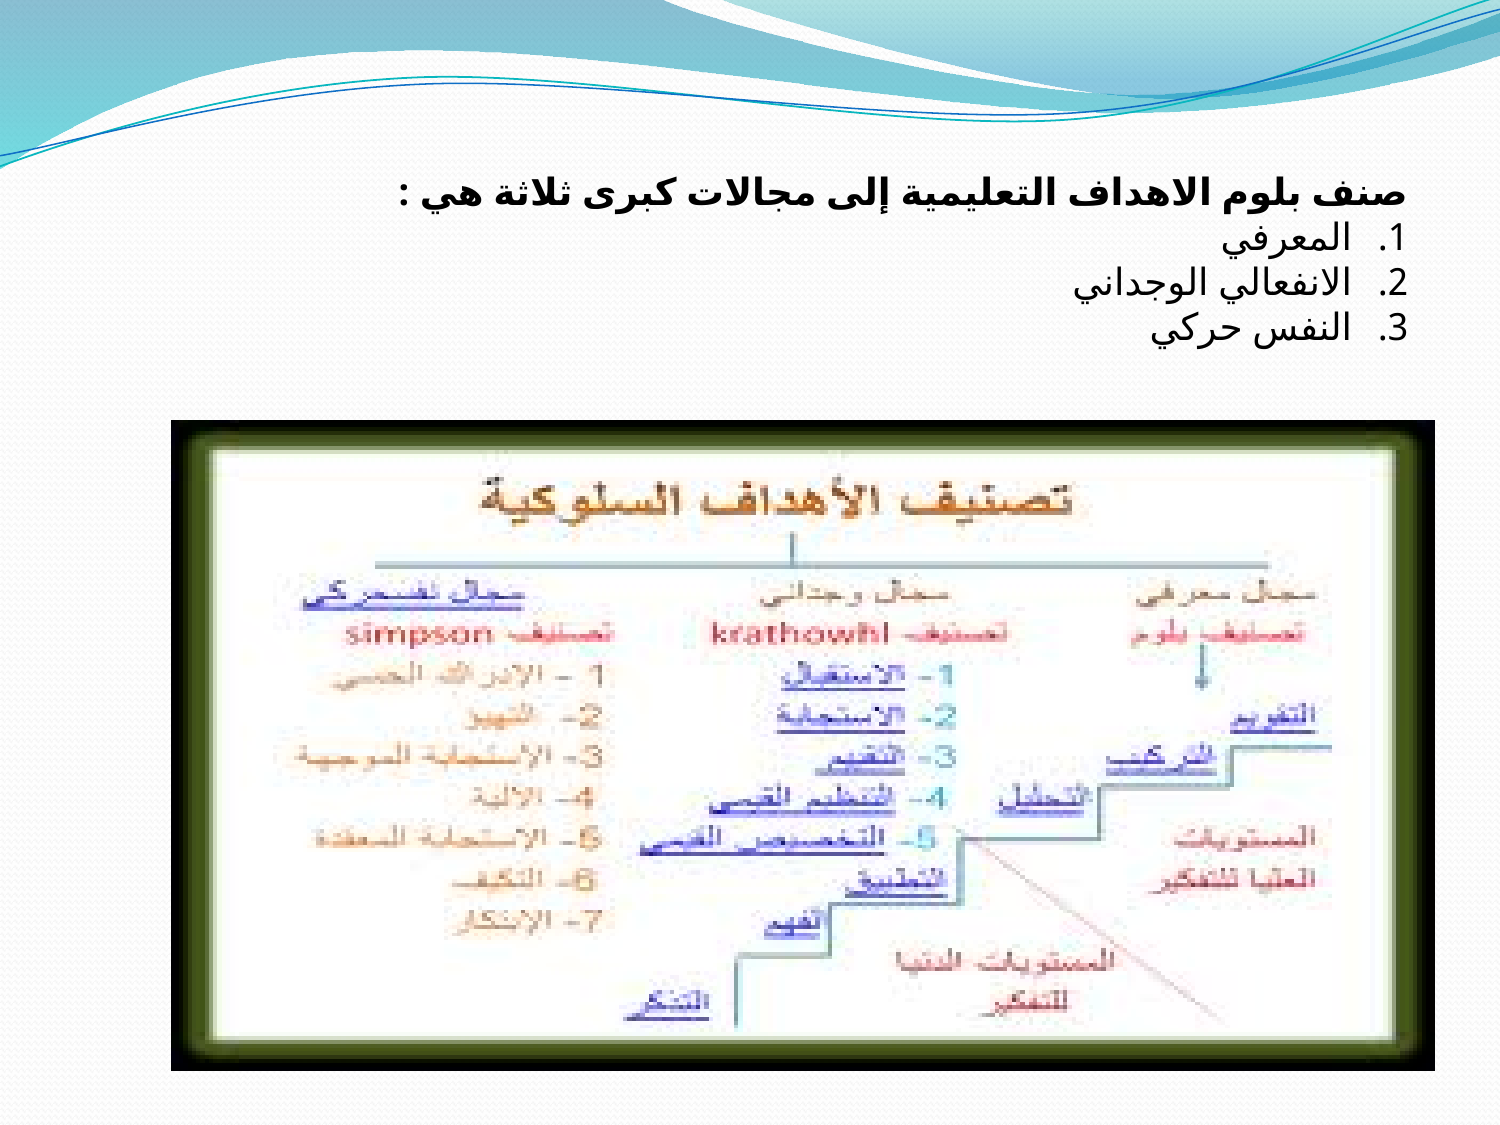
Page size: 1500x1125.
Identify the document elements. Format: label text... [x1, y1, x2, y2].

text_box صنف بلوم الاهداف التعليمية إلى مجالات كبرى ثلاثة هي : المعرفي الانفعالي الوجداني النفس حركي [206, 160, 1424, 356]
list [170, 420, 1435, 1071]
